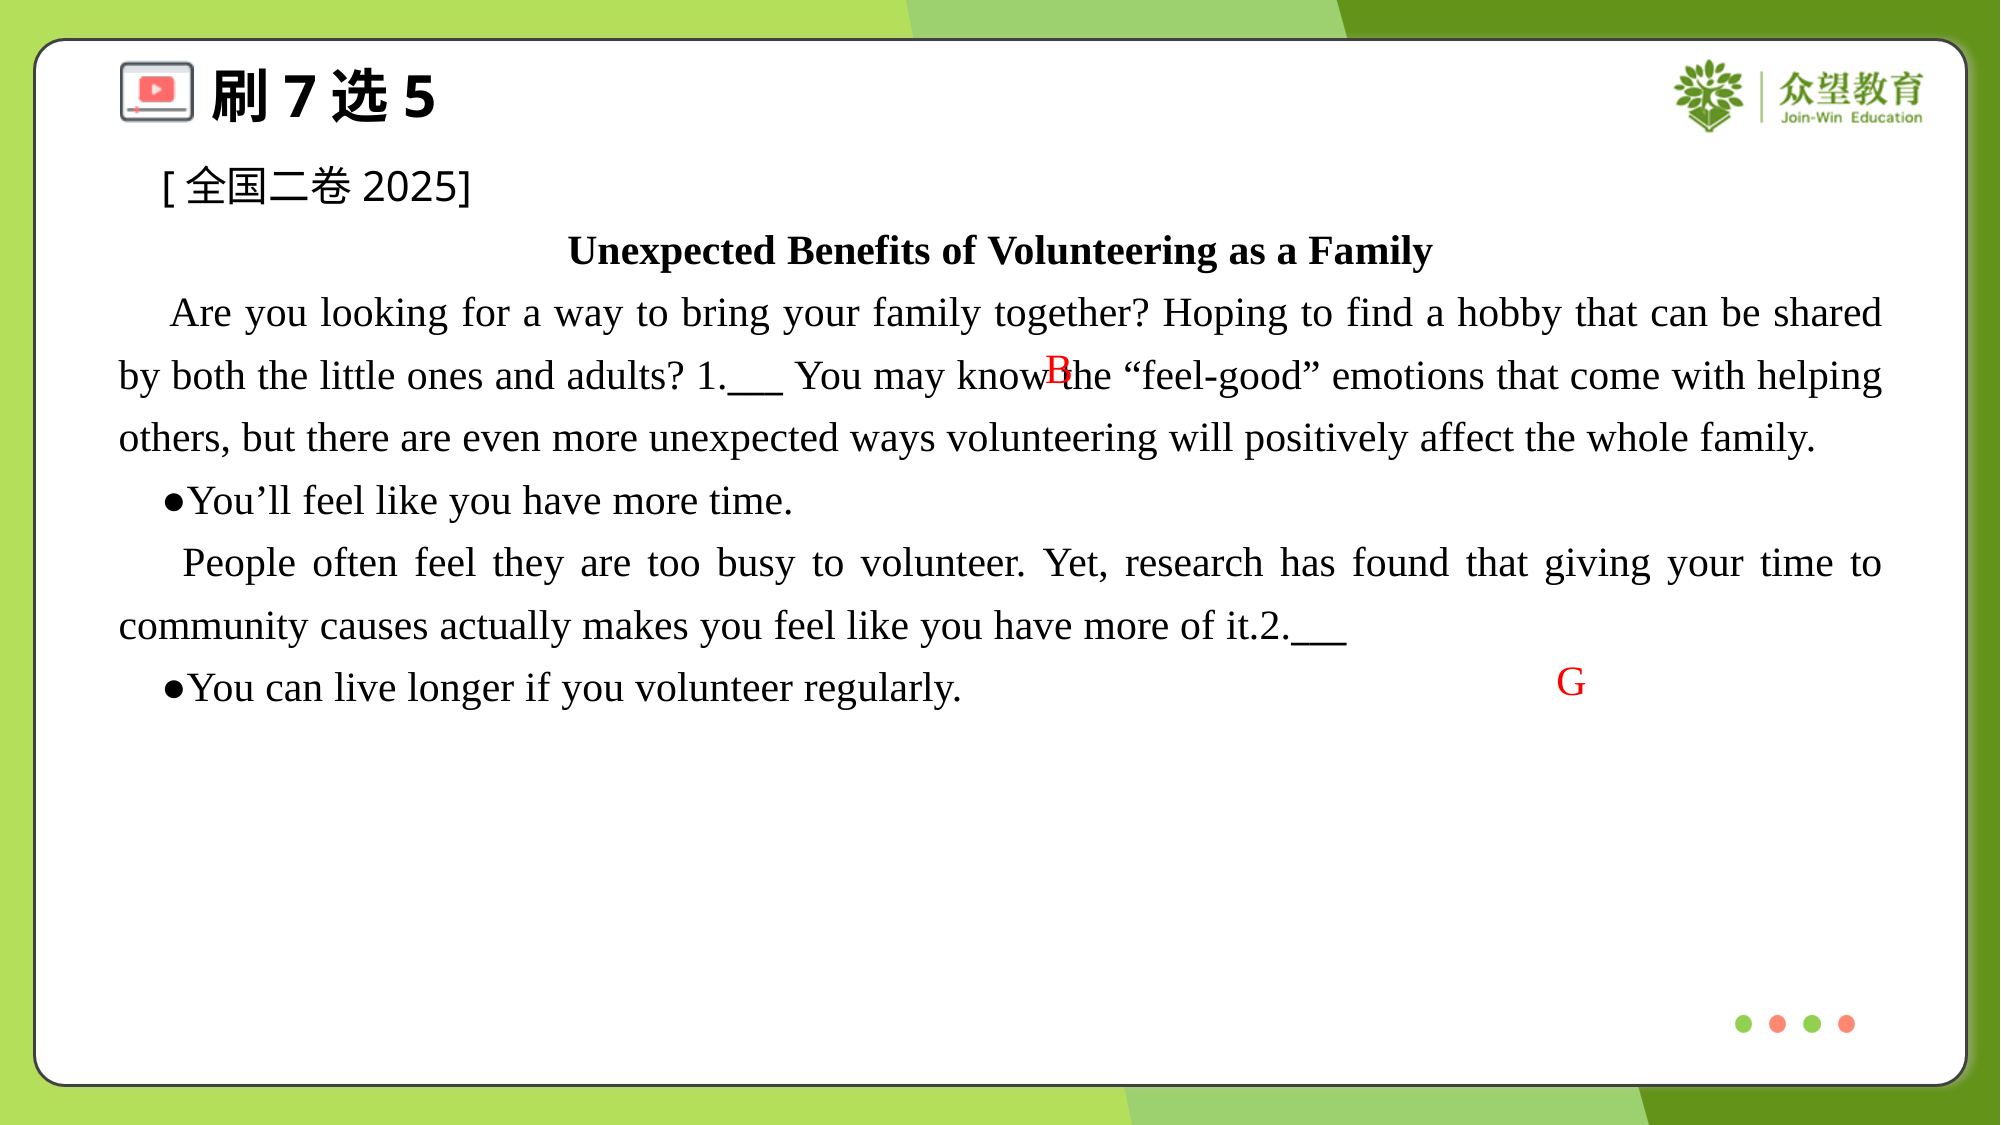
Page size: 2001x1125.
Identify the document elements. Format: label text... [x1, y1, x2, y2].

text_box B [1040, 328, 1078, 387]
picture [0, 0, 2000, 1125]
text_box [全国二卷2025] Unexpected Benefits of Volunteering as a Family Are you looking for a way to bring your family together? Hoping to find a hobby that can be shared by both the little ones and adults? 1.___ You may know the “feel-good” emotions that come with helping others, but there are even more unexpected ways volunteering will positively affect the whole family. ●You’ll feel like you have more time. People often feel they are too busy to volunteer. Yet, research has found that giving your time to community causes actually makes you feel like you have more of it.2.___ ●You can live longer if you volunteer regularly. [118, 147, 1883, 773]
text_box G [1551, 641, 1592, 699]
